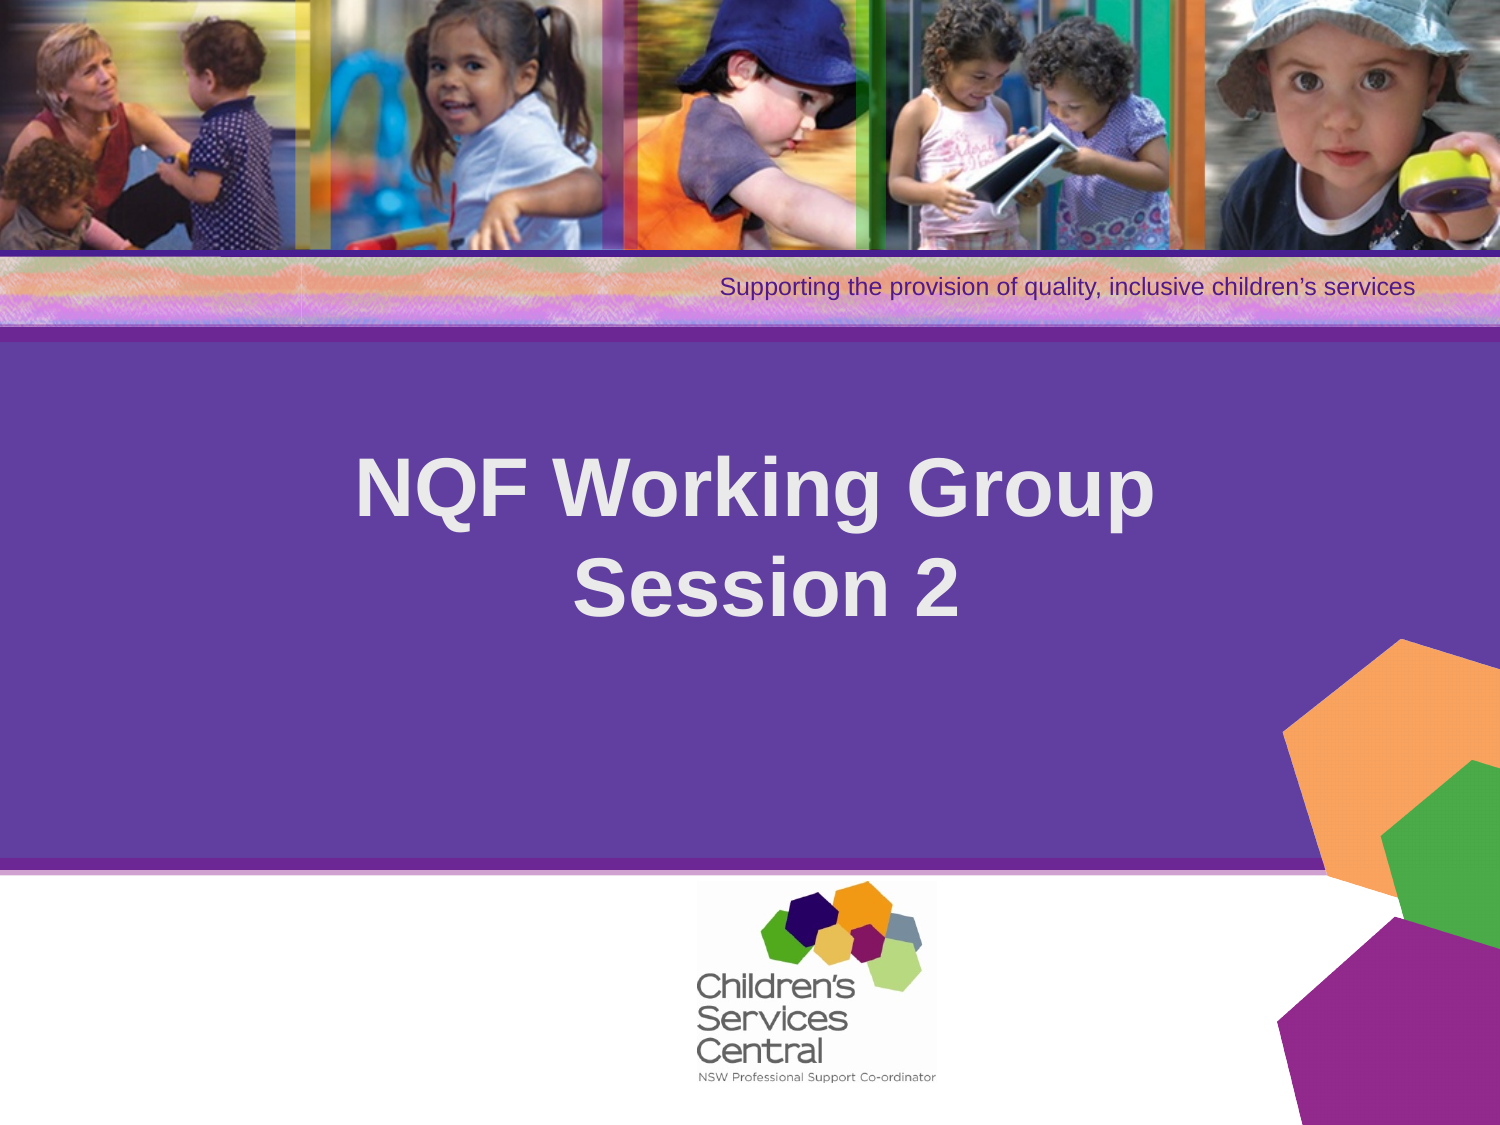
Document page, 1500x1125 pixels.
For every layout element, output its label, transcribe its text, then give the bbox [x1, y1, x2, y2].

picture [638, 0, 856, 250]
picture [886, 0, 1169, 250]
picture [331, 0, 602, 250]
picture [1273, 639, 1500, 1125]
text_box NQF Working Group Session 2 [174, 425, 1360, 641]
picture [697, 881, 937, 1083]
picture [1205, 0, 1500, 250]
picture [0, 0, 295, 250]
